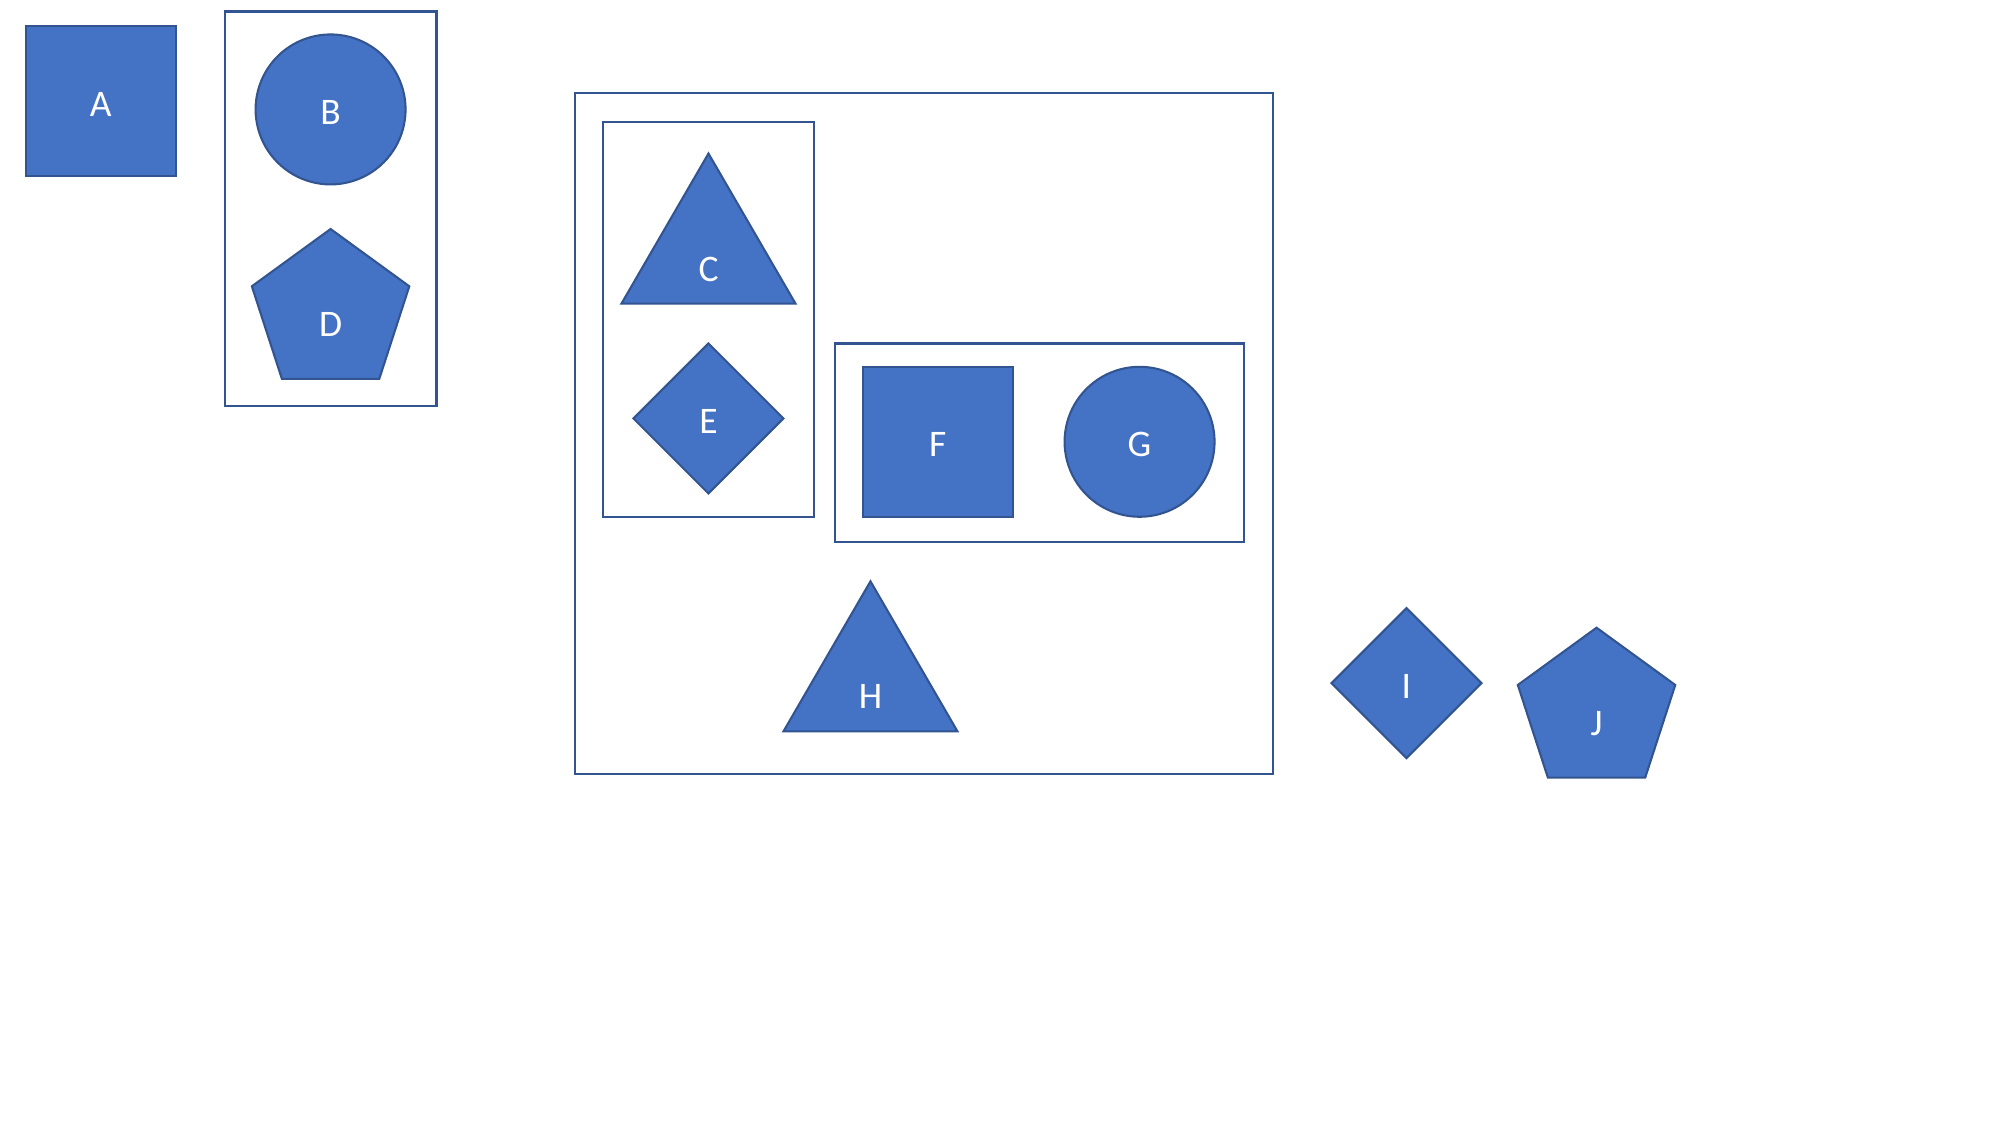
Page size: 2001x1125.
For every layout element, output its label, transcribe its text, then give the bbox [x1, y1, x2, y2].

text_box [574, 92, 1273, 774]
text_box J [1516, 626, 1677, 779]
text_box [225, 11, 437, 407]
text_box A [25, 25, 177, 177]
text_box I [1329, 606, 1483, 760]
